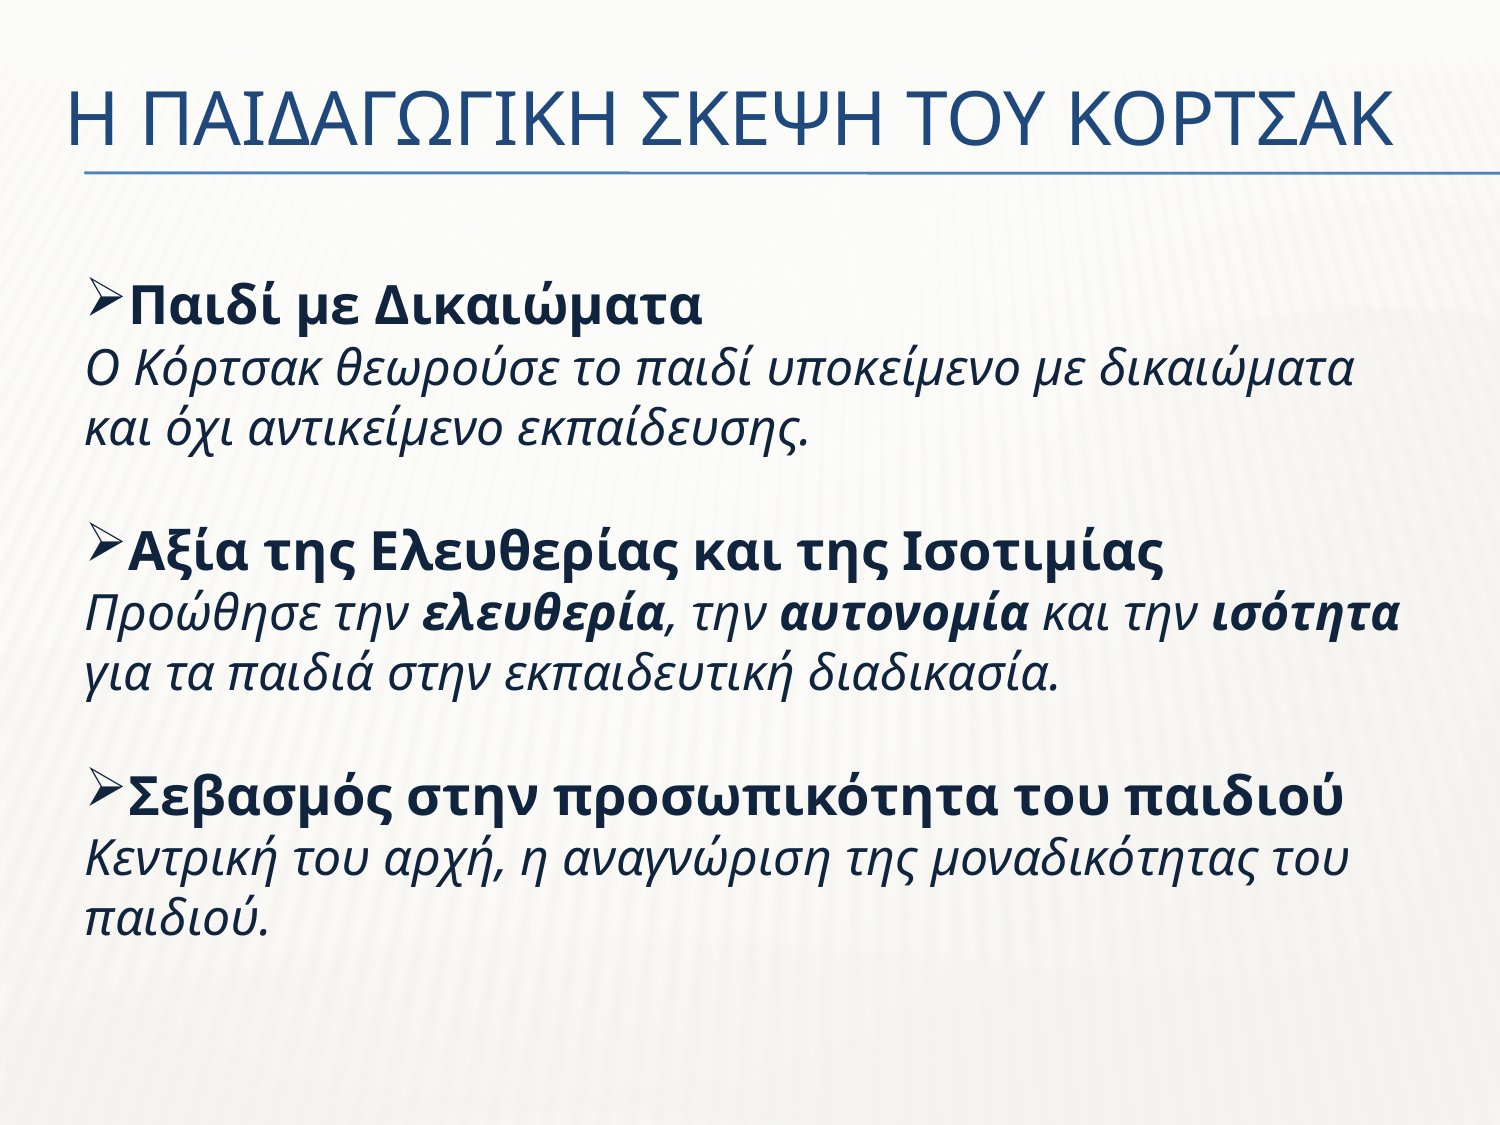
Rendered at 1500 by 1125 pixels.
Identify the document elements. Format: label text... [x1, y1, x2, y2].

text_box Παιδί με Δικαιώματα Ο Κόρτσακ θεωρούσε το παιδί υποκείμενο με δικαιώματα και όχι αντικείμενο εκπαίδευσης. Αξία της Ελευθερίας και της Ισοτιμίας Προώθησε την ελευθερία, την αυτονομία και την ισότητα για τα παιδιά στην εκπαιδευτική διαδικασία. Σεβασμός στην προσωπικότητα του παιδιού Κεντρική του αρχή, η αναγνώριση της μοναδικότητας του παιδιού. [70, 263, 1430, 1074]
title Η Παιδαγωγικη Σκεψη του Κορτσακ [49, 46, 1475, 185]
